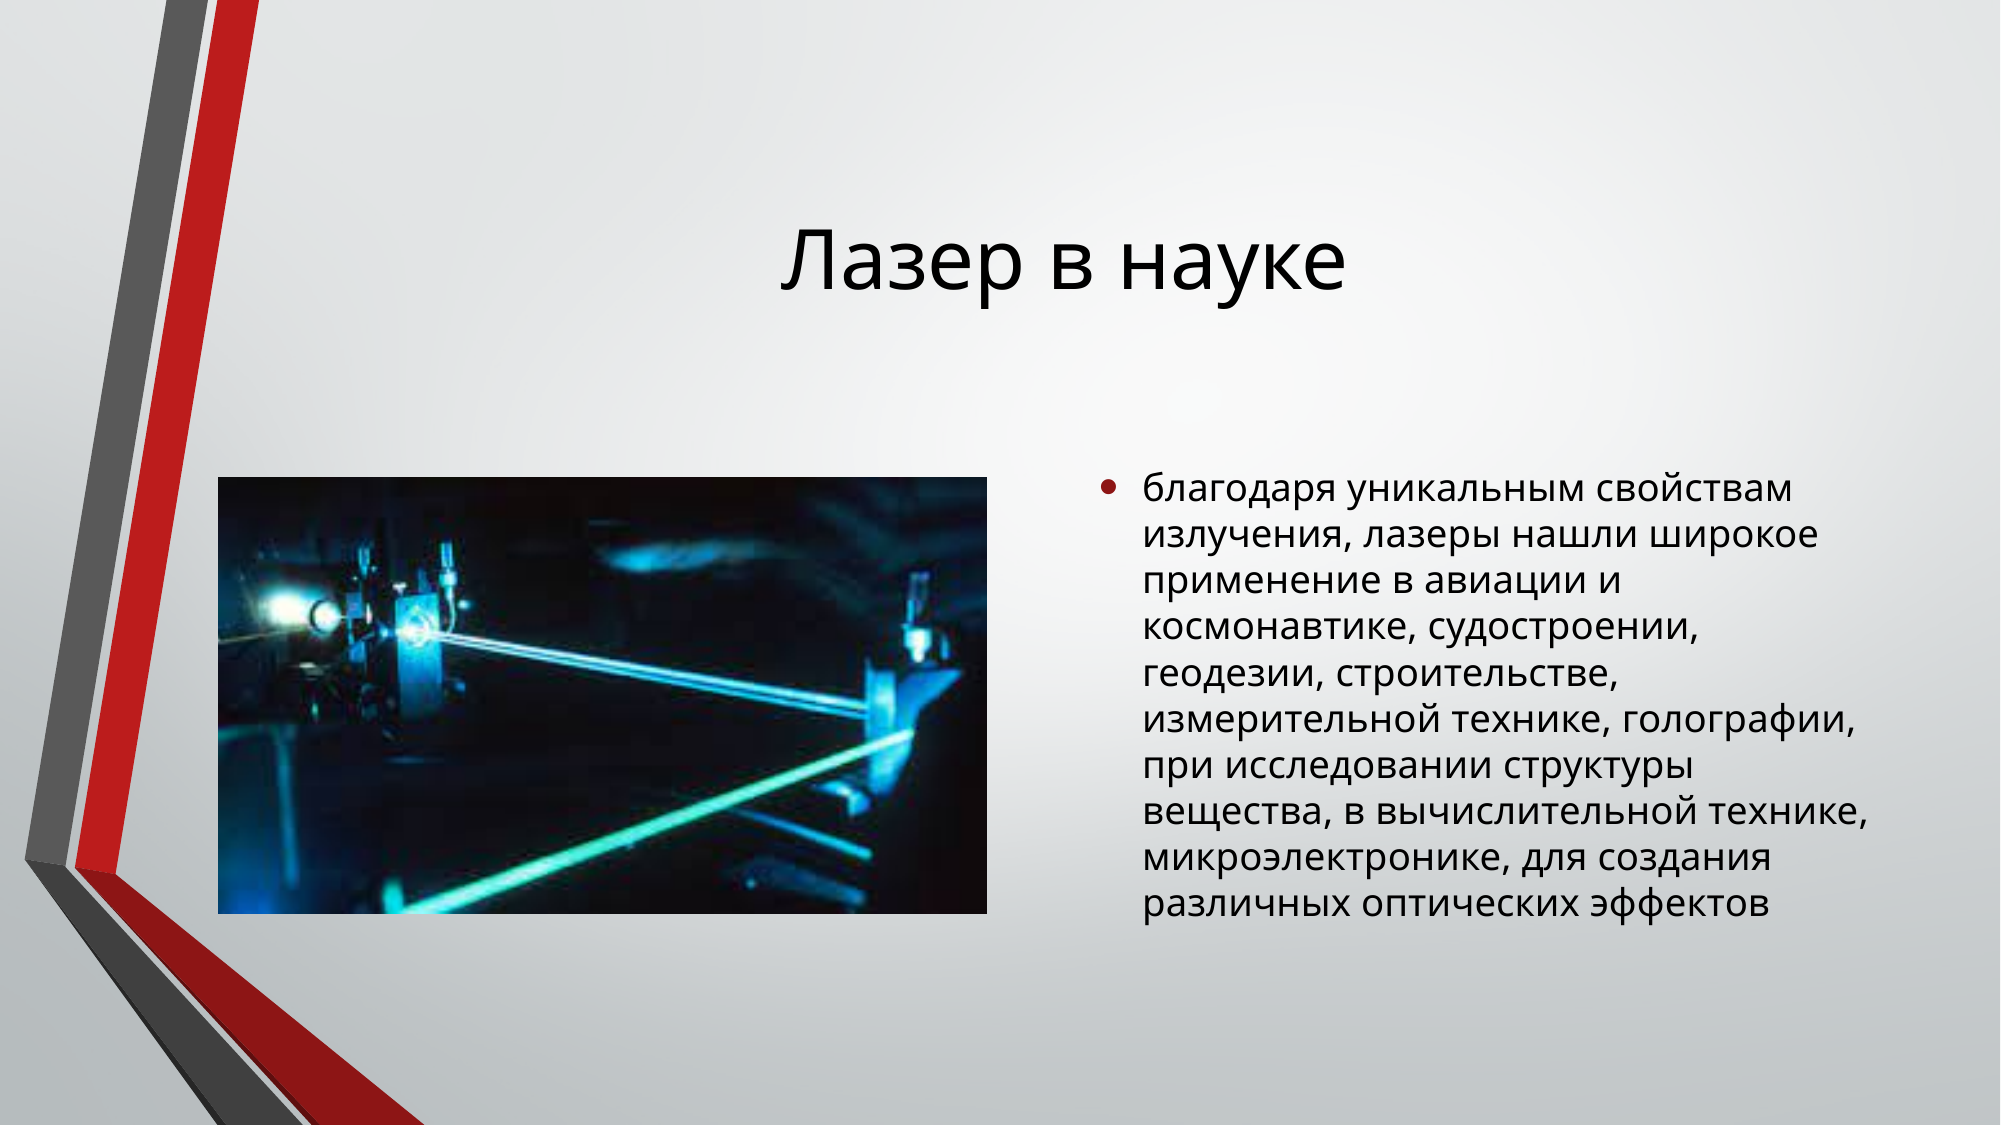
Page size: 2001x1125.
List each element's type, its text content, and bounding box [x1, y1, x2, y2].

title Лазер в науке [243, 112, 1887, 400]
list благодаря уникальным свойствам излучения, лазеры нашли широкое применение в авиации и космонавтике, судостроении, геодезии, строительстве, измерительной технике, голографии, при исследовании структуры вещества, в вычислительной технике, микроэлектронике, для создания различных оптических эффектов [1083, 437, 1887, 950]
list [217, 477, 988, 915]
